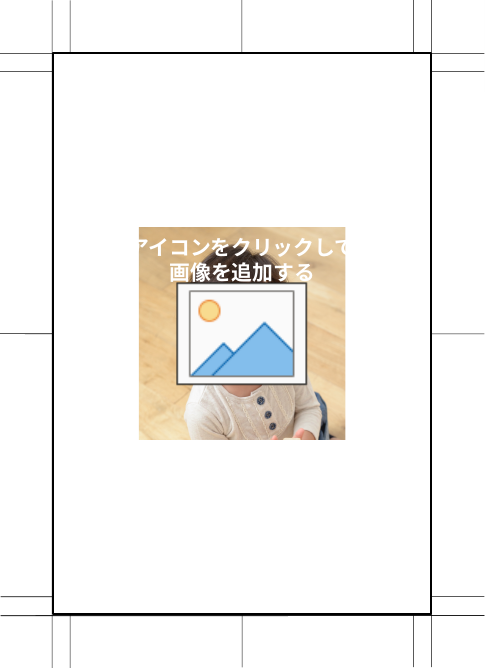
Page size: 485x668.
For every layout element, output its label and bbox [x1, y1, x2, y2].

picture [138, 227, 346, 441]
